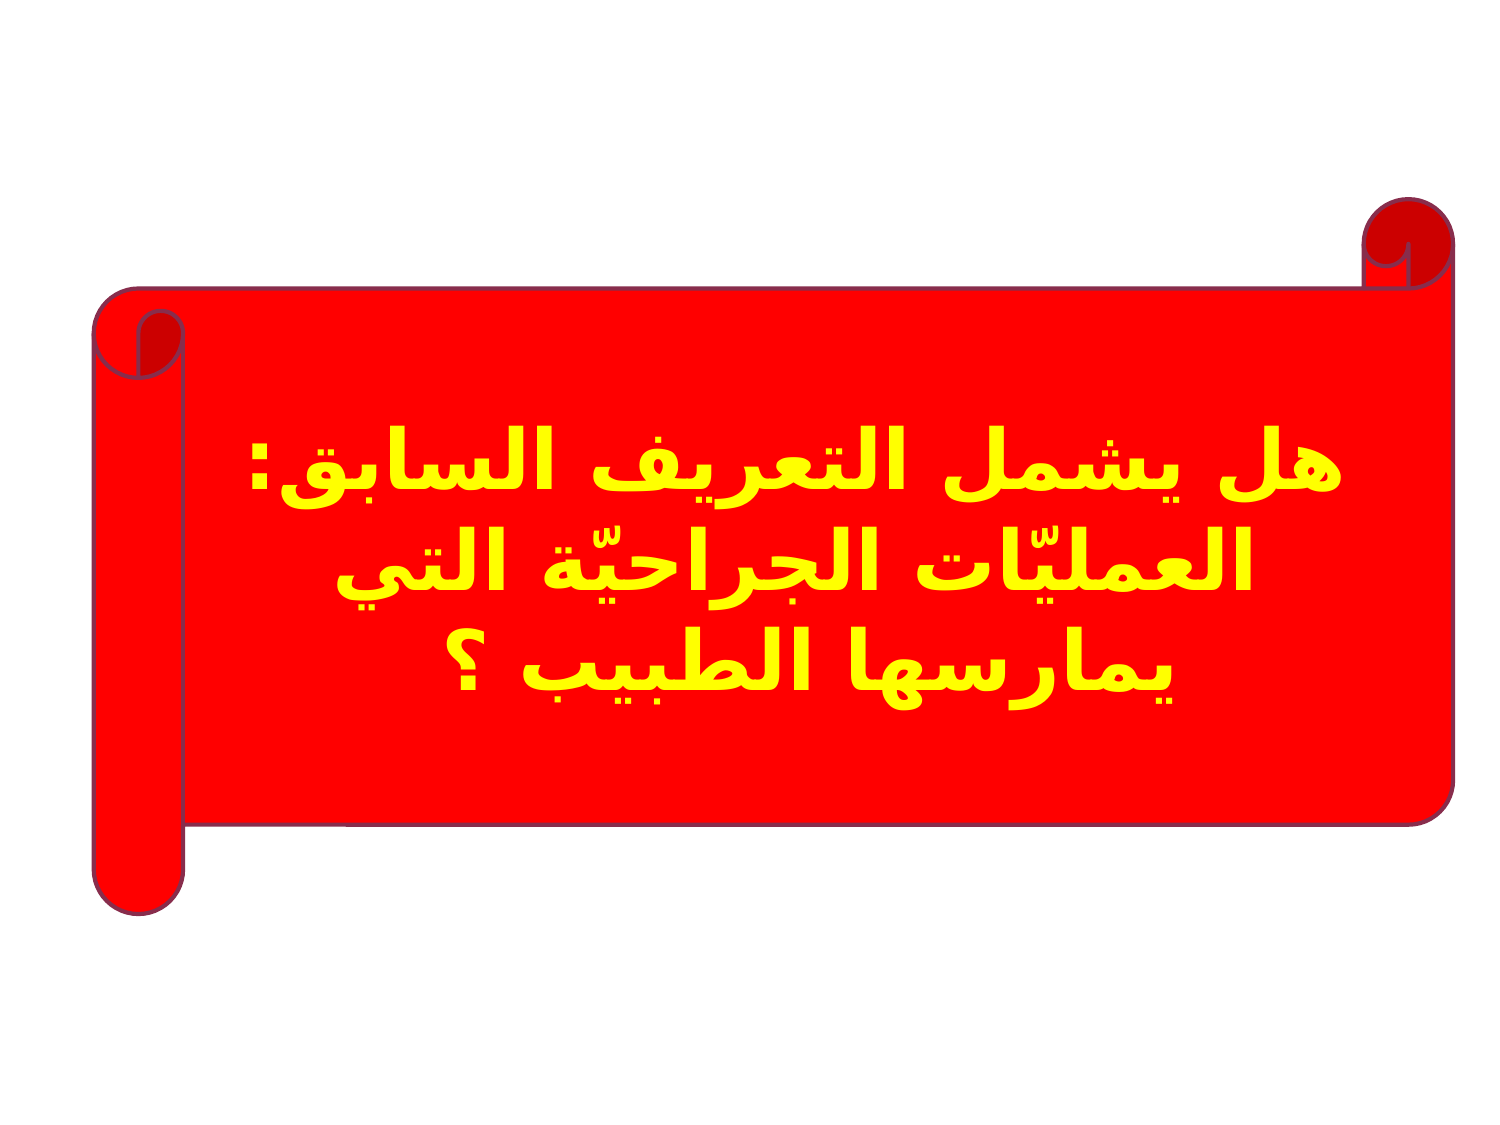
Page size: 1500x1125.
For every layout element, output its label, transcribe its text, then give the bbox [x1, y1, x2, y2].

text_box هل يشمل التعريف السابق: العمليّات الجراحيّة التي يمارسها الطبيب ؟ [91, 197, 1456, 917]
